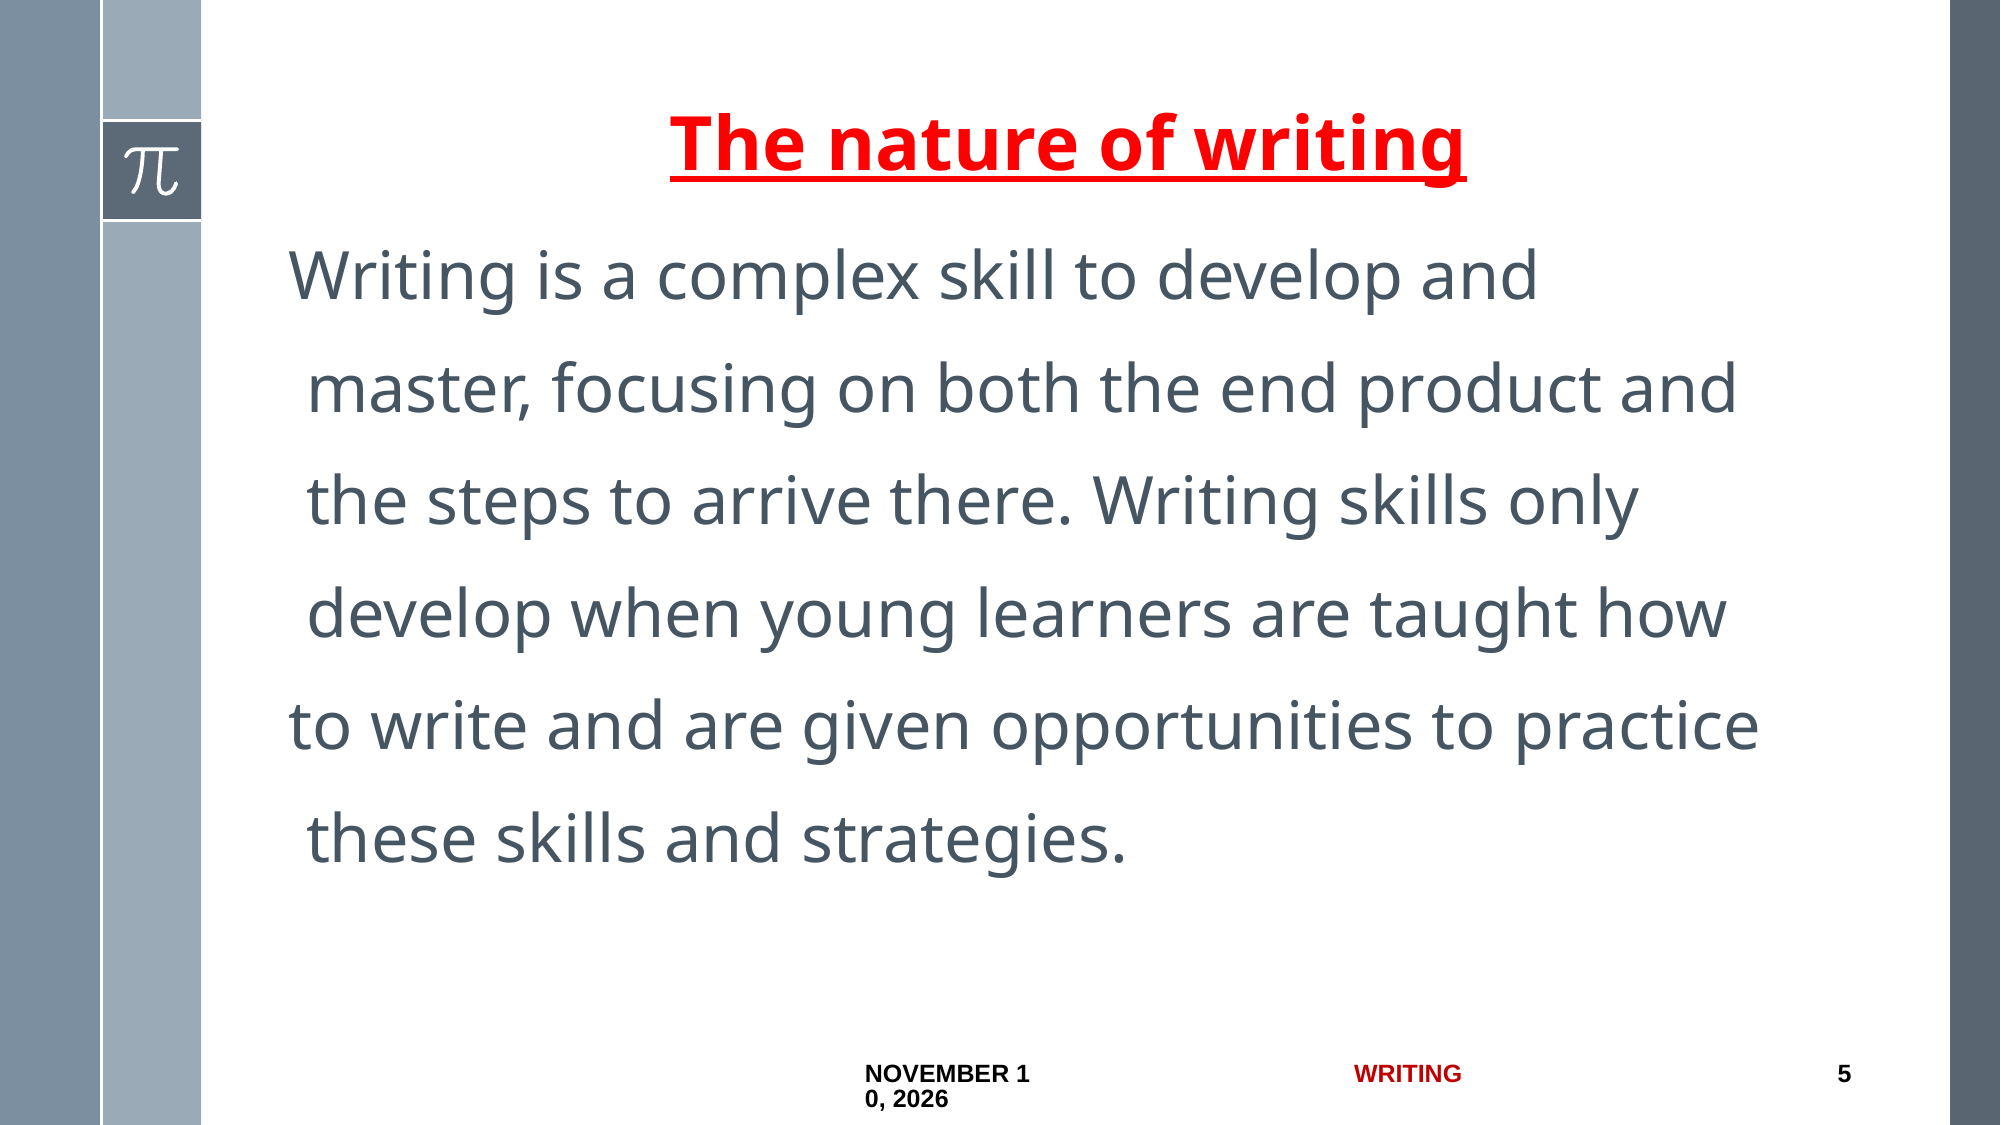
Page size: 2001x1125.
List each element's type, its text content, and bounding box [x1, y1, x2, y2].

text_box Writing is a complex skill to develop and master, focusing on both the end product and the steps to arrive there. Writing skills only develop when young learners are taught how to write and are given opportunities to practice these skills and strategies. [273, 268, 1875, 956]
text_box The nature of writing [362, 75, 1775, 193]
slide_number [849, 1042, 1050, 1103]
footer Writing [1082, 1042, 1735, 1103]
slide_number 5 [1766, 1042, 1867, 1103]
